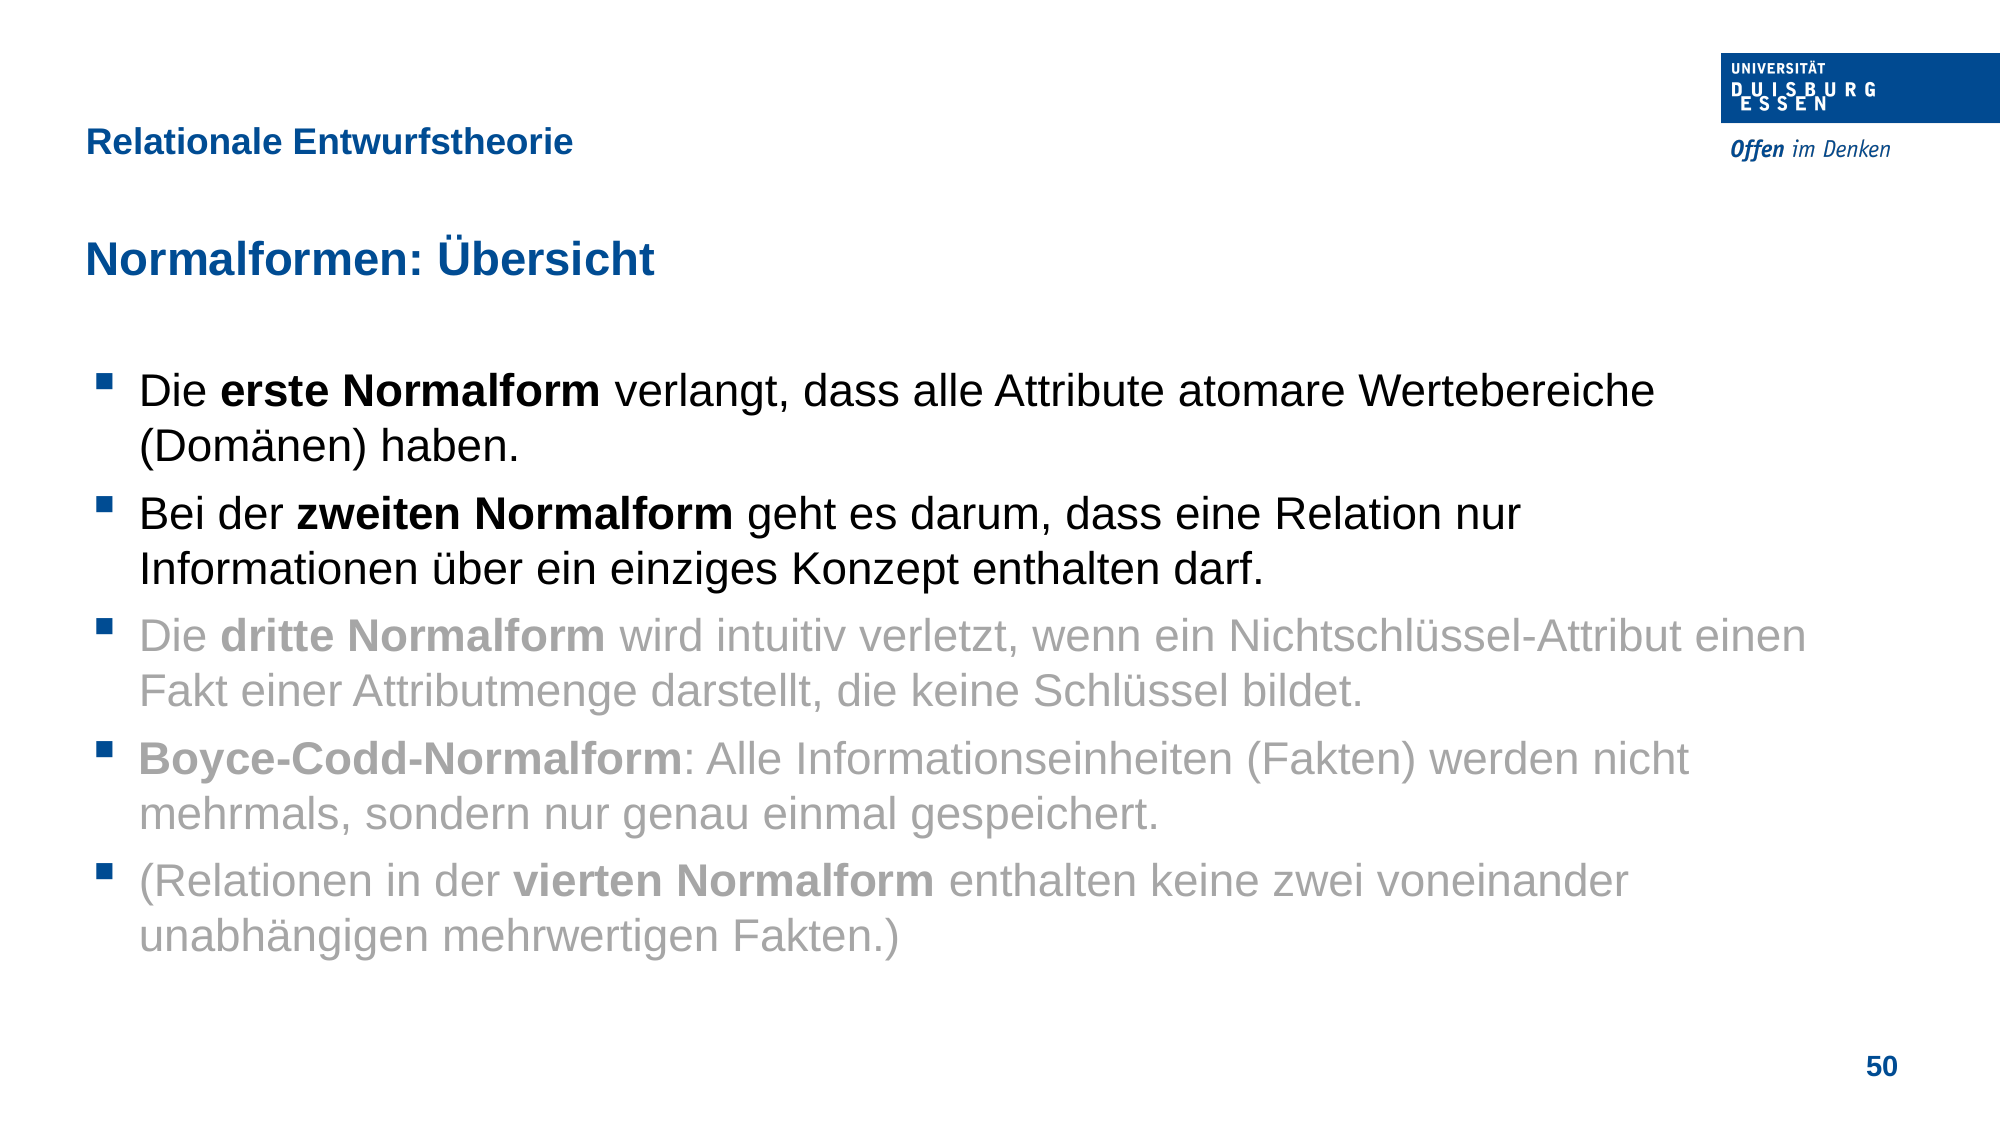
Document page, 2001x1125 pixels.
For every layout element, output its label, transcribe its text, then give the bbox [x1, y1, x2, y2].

picture [1721, 53, 2000, 162]
list Relationale Entwurfstheorie [85, 122, 1694, 163]
list Die erste Normalform verlangt, dass alle Attribute atomare Wertebereiche (Domänen) haben. Bei der zweiten Normalform geht es darum, dass eine Relation nur Informationen über ein einziges Konzept enthalten darf. Die dritte Normalform wird intuitiv verletzt, wenn ein Nichtschlüssel-Attribut einen Fakt einer Attributmenge darstellt, die keine Schlüssel bildet. Boyce-Codd-Normalform: Alle Informationseinheiten (Fakten) werden nicht mehrmals, sondern nur genau einmal gespeichert. (Relationen in der vierten Normalform enthalten keine zwei voneinander unabhängigen mehrwertigen Fakten.) [85, 353, 1825, 1040]
list Normalformen: Übersicht [85, 227, 1825, 294]
slide_number 50 [1677, 1039, 1914, 1081]
